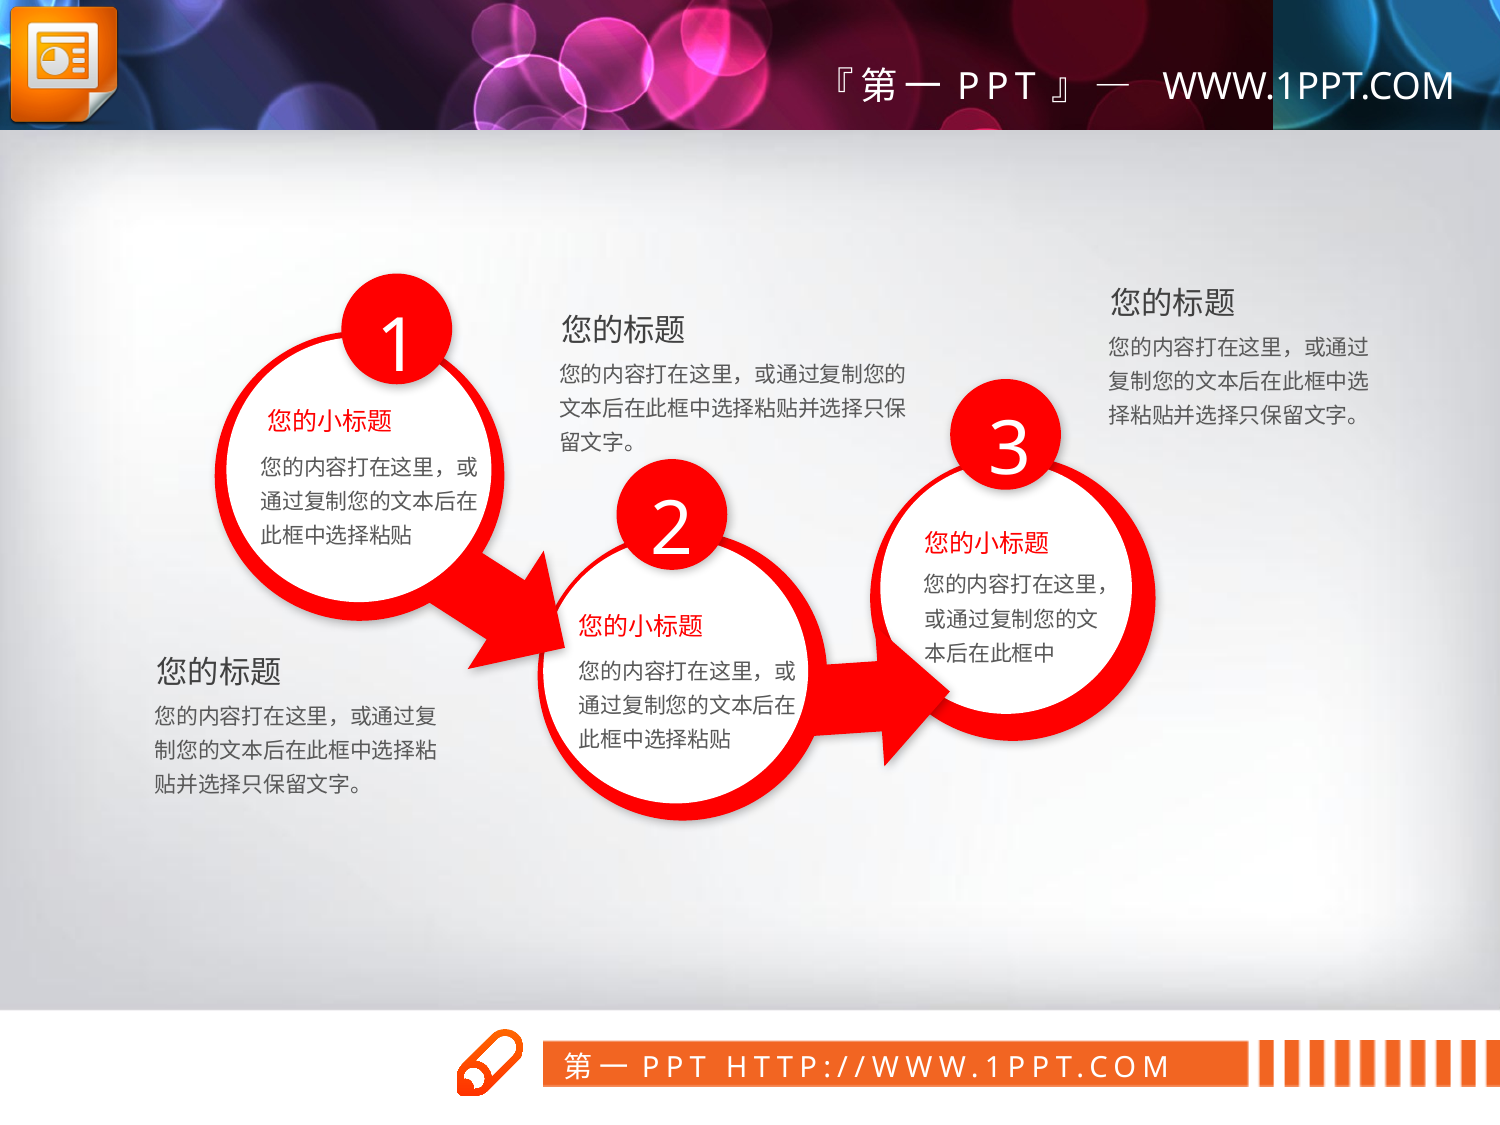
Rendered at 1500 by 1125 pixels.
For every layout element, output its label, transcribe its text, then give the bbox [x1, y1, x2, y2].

text_box 您的标题 [1095, 264, 1271, 318]
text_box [542, 507, 897, 847]
text_box 您的标题 [546, 291, 722, 345]
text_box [341, 261, 453, 395]
text_box 您的内容打在这里，或通过复制您的文本后在此框中选择粘贴并选择只保留文字。 [571, 345, 938, 463]
picture [0, 0, 1500, 1012]
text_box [949, 365, 1062, 500]
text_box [869, 455, 1156, 742]
picture [543, 1040, 1500, 1087]
text_box 您的内容打在这里，或通过复制您的文本后在此框中选择粘贴并选择只保留文字。 [140, 687, 467, 805]
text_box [616, 445, 728, 579]
text_box 您的内容打在这里，或通过复制您的文本后在此框中选择粘贴并选择只保留文字。 [1093, 318, 1395, 436]
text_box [214, 330, 566, 670]
text_box 您的标题 [141, 634, 317, 698]
